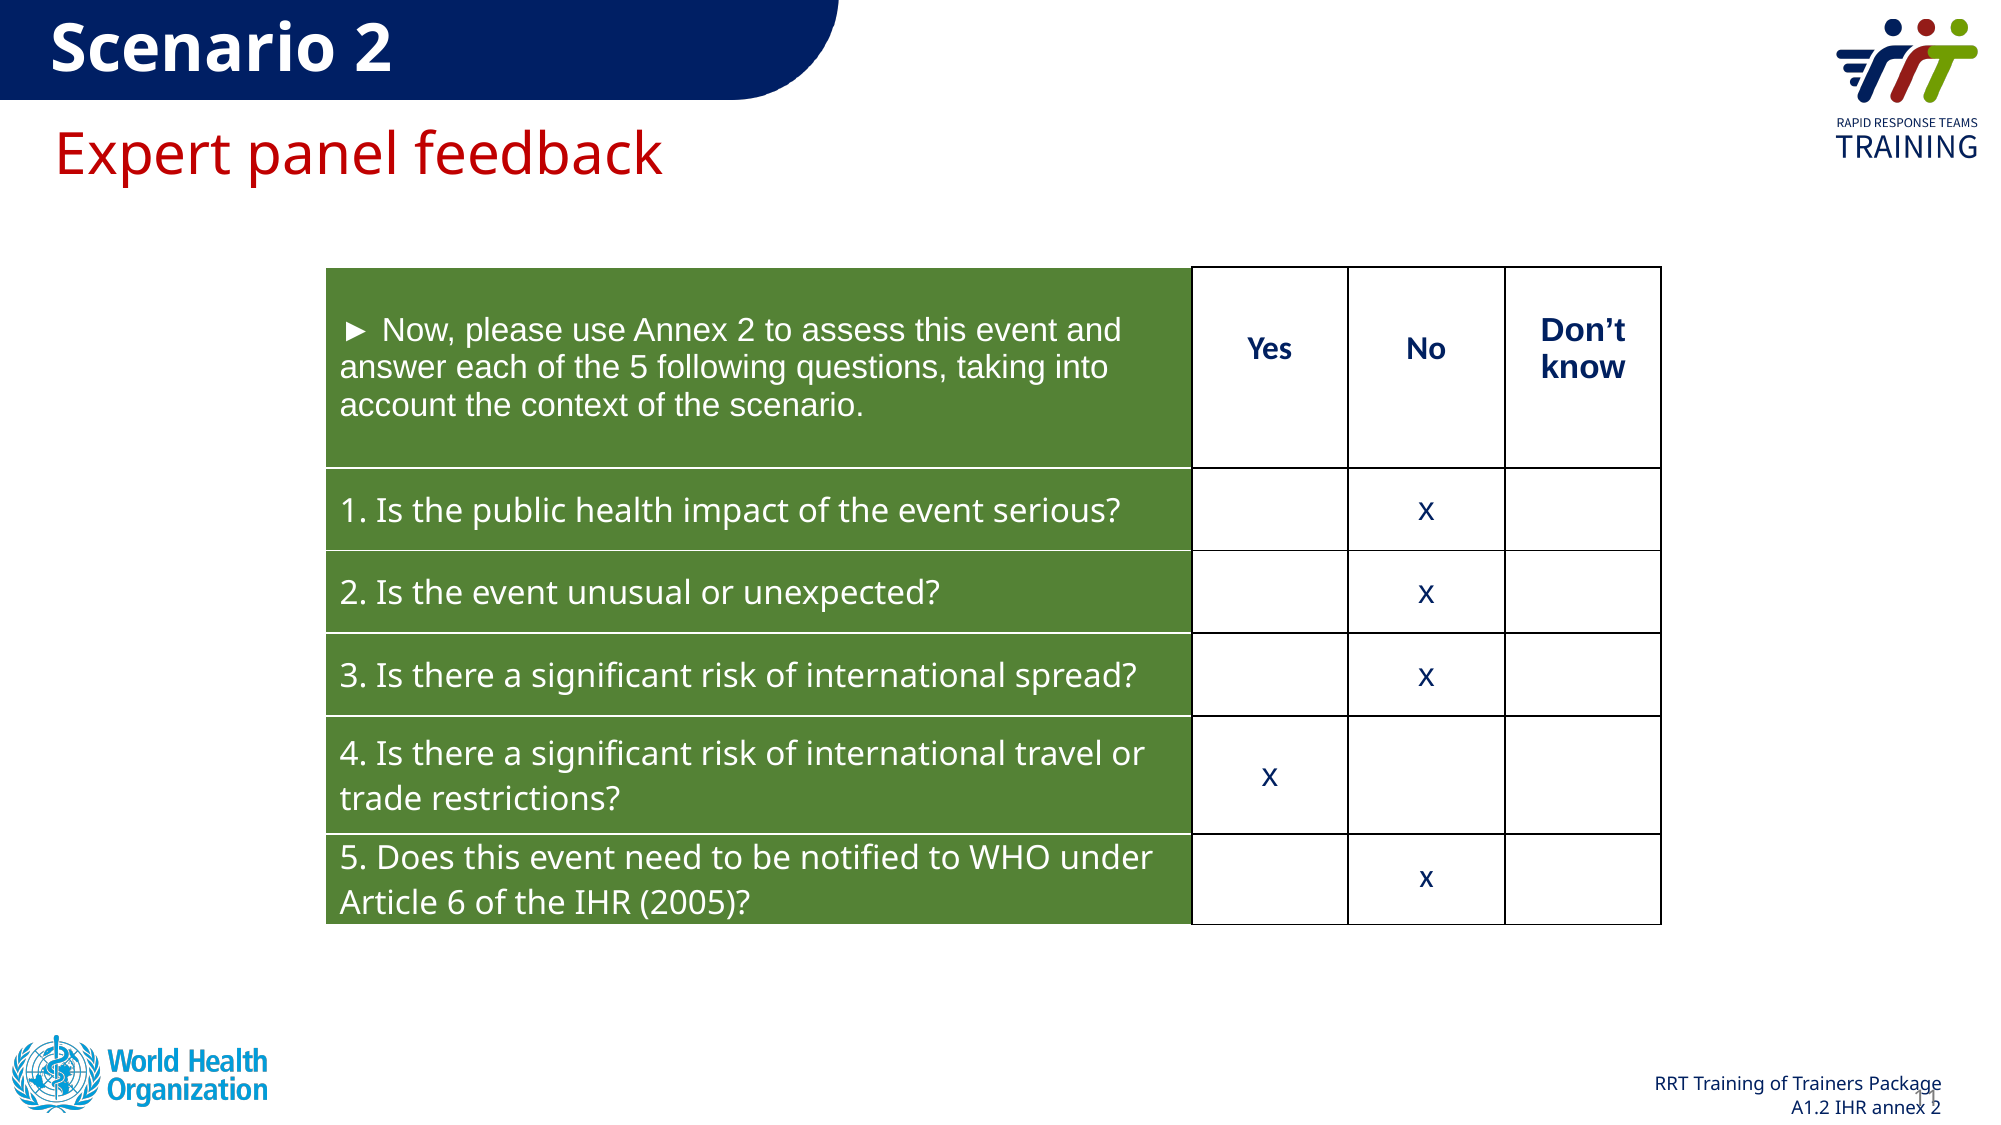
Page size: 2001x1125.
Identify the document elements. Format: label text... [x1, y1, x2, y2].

picture [1835, 19, 1978, 167]
table_cell [1193, 835, 1347, 924]
table_header No [1349, 268, 1504, 467]
table_cell [1506, 551, 1660, 632]
table_cell x [1349, 835, 1504, 924]
table_cell [1506, 835, 1660, 924]
table_cell [1506, 634, 1660, 715]
table_header Yes [1193, 268, 1347, 467]
picture [12, 1035, 267, 1113]
table_cell 2. Is the event unusual or unexpected? [326, 551, 1191, 632]
title Scenario 2 [42, 6, 826, 112]
table_cell 4. Is there a significant risk of international travel or trade restrictions? [326, 717, 1191, 833]
table_cell x [1193, 717, 1347, 833]
table_cell [1193, 551, 1347, 632]
table_cell 5. Does this event need to be notified to WHO under Article 6 of the IHR (2005)? [326, 835, 1191, 924]
picture [0, 0, 839, 100]
table_cell [1506, 469, 1660, 550]
text_box Expert panel feedback [47, 108, 1042, 194]
table_cell 3. Is there a significant risk of international spread? [326, 634, 1191, 715]
table_cell x [1349, 551, 1504, 632]
table_cell [1193, 634, 1347, 715]
table_header Don’t know [1506, 268, 1660, 467]
table_cell x [1349, 469, 1504, 550]
table_header ► Now, please use Annex 2 to assess this event and answer each of the 5 following questions, taking into account the context of the scenario. [326, 268, 1191, 467]
table_cell x [1349, 634, 1504, 715]
picture [58, 1050, 64, 1058]
table_cell 1. Is the public health impact of the event serious? [326, 469, 1191, 550]
table_cell [1193, 469, 1347, 550]
table_cell [1506, 717, 1660, 833]
table_cell [1349, 717, 1504, 833]
picture [12, 1083, 48, 1113]
